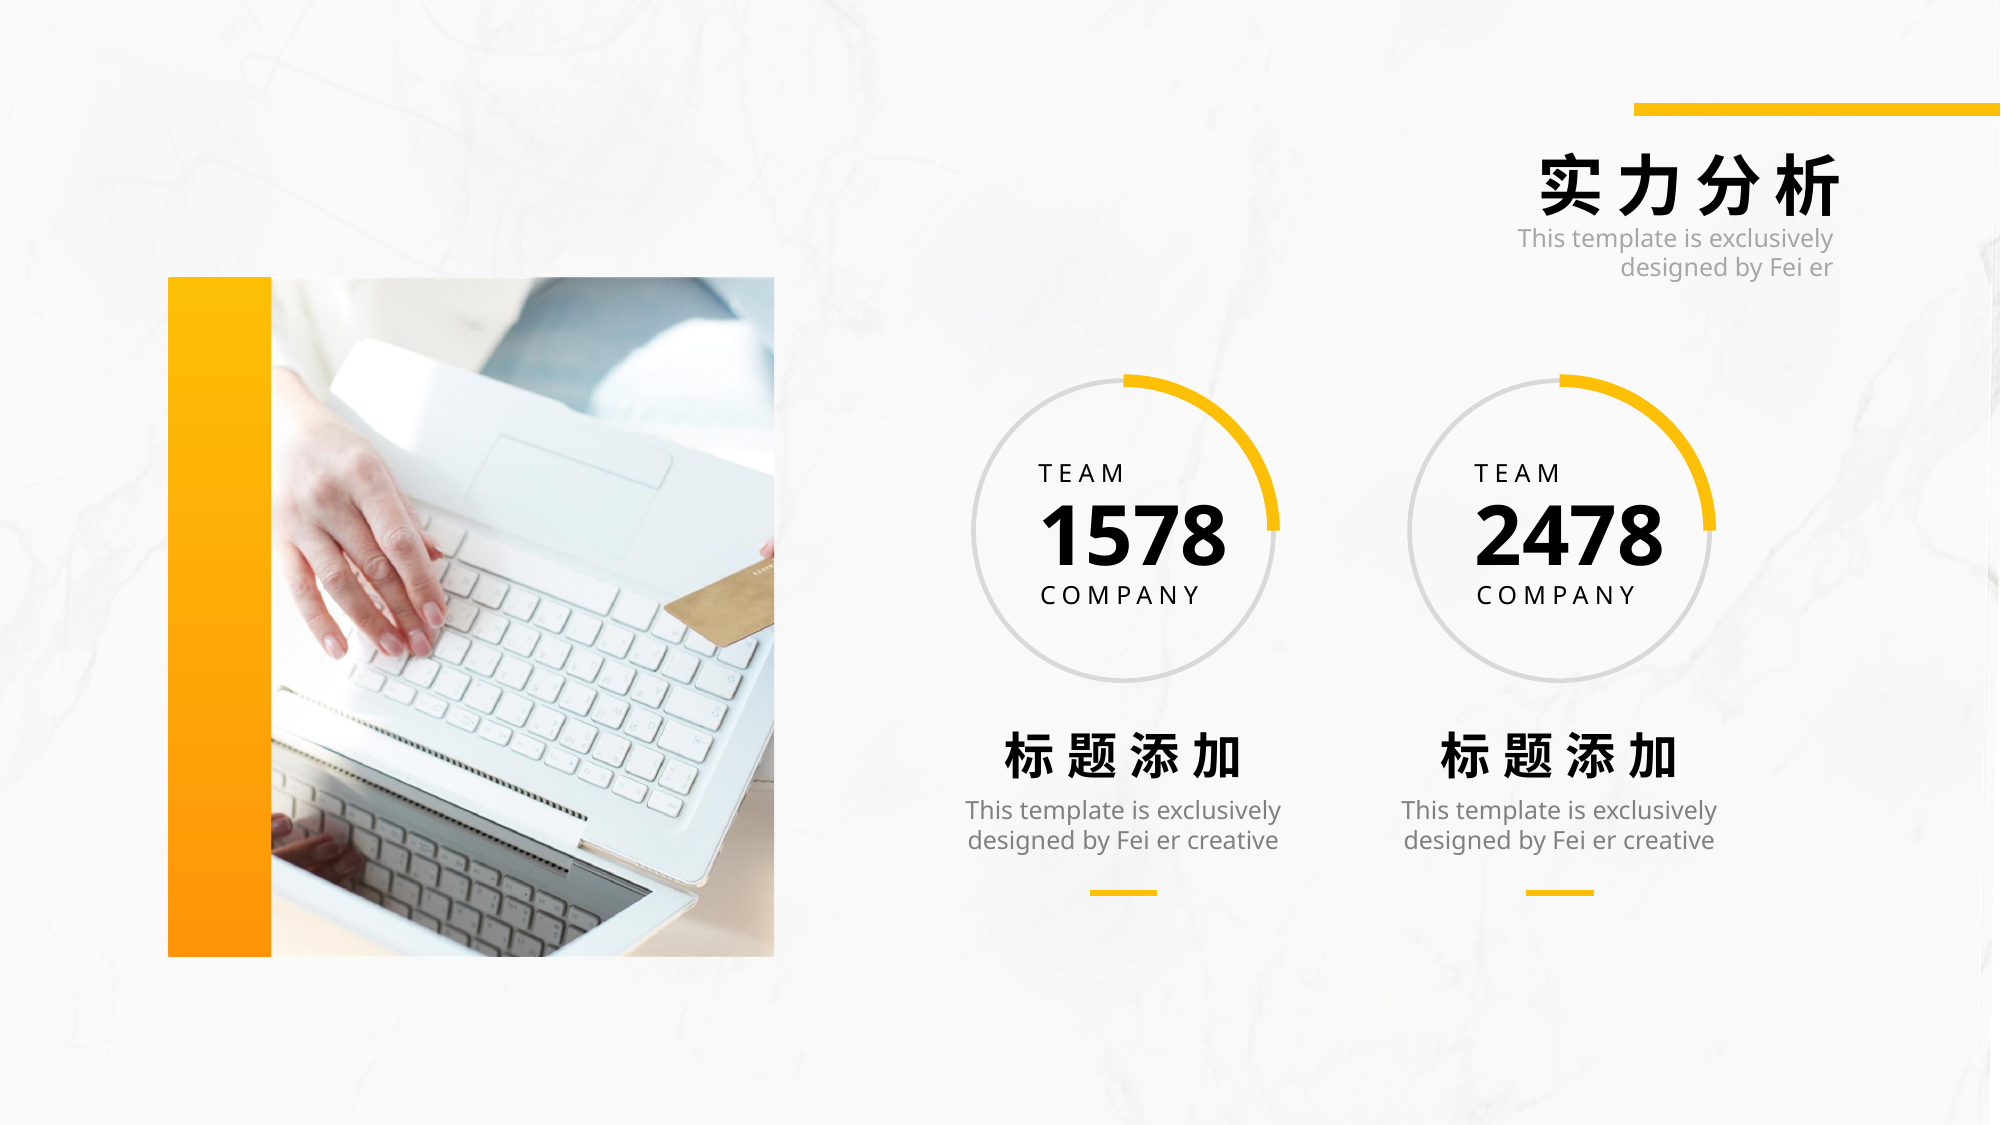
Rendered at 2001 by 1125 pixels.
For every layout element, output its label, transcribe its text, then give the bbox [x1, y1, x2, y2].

text_box This template is exclusively designed by Fei er creative [918, 787, 1328, 862]
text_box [973, 380, 1274, 681]
text_box 标题添加 [989, 717, 1258, 787]
text_box 标题添加 [1425, 717, 1694, 787]
text_box 实力分析 [1522, 136, 1857, 232]
text_box This template is exclusively designed by Fei er [1482, 214, 1849, 290]
text_box [168, 277, 272, 958]
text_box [1409, 380, 1710, 681]
text_box This template is exclusively designed by Fei er creative [1355, 787, 1765, 862]
text_box [272, 277, 775, 958]
picture [0, 0, 2000, 1125]
